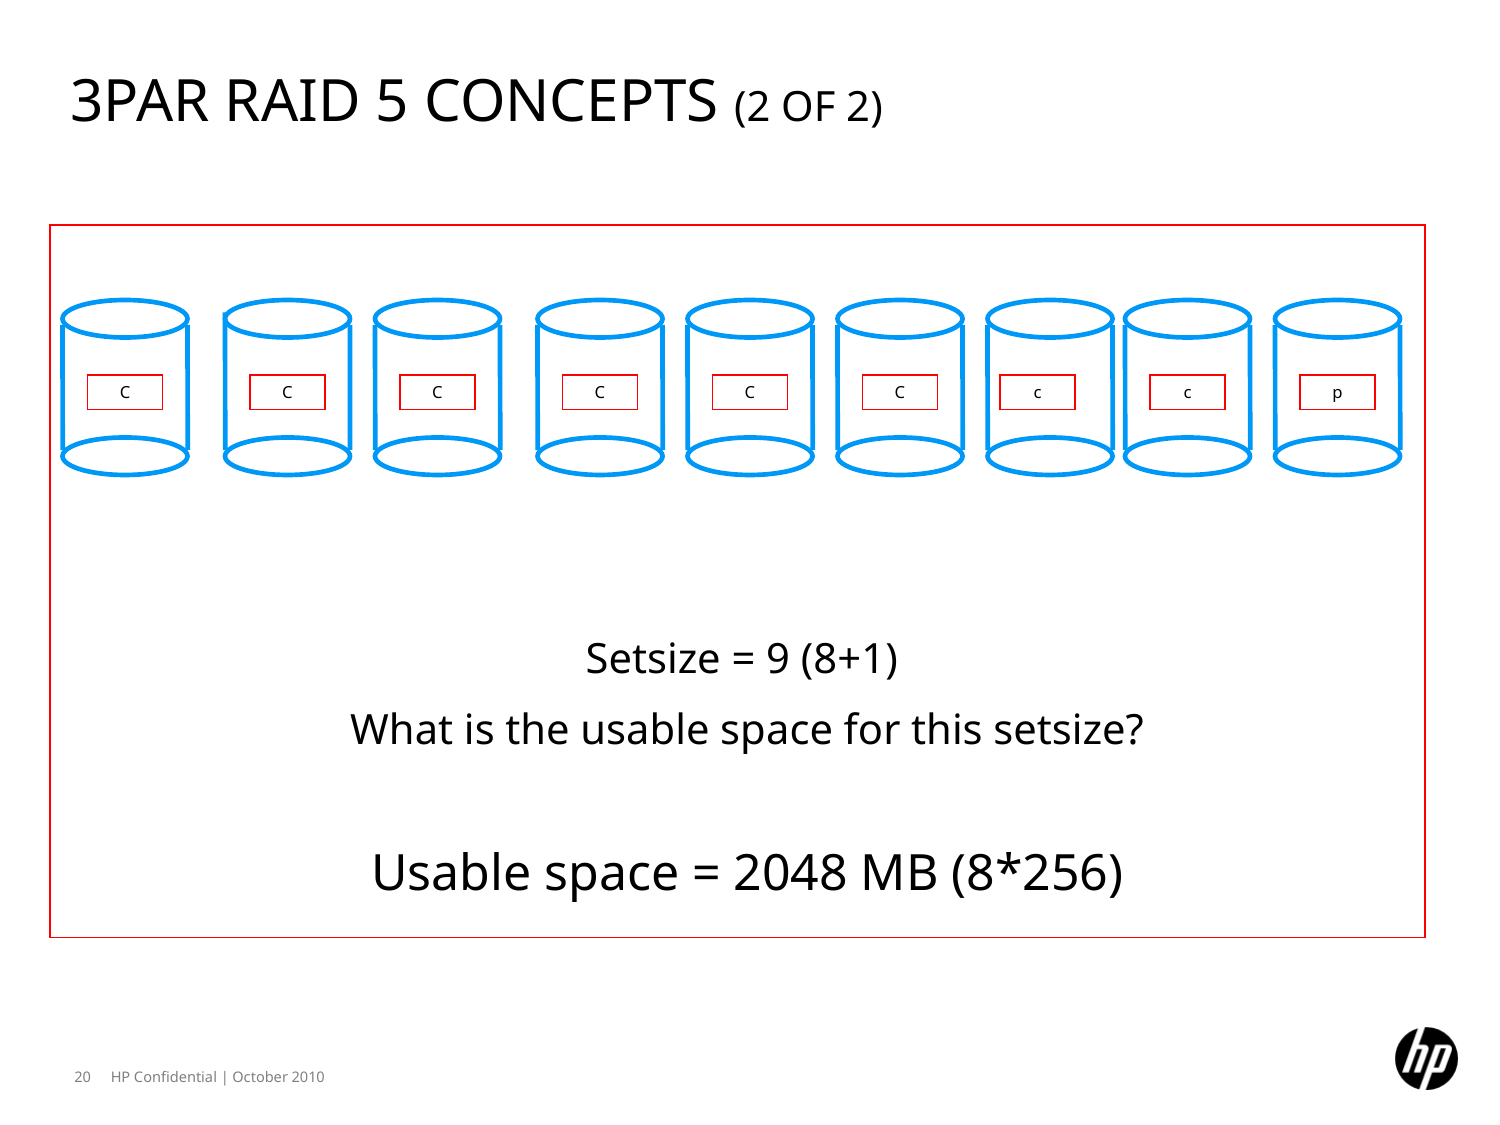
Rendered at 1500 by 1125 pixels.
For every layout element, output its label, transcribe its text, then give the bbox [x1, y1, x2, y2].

text_box Usable space = 2048 MB (8*256) [178, 832, 1316, 908]
text_box p [1299, 374, 1375, 410]
text_box [987, 437, 1113, 475]
text_box [837, 299, 963, 338]
text_box C [87, 374, 163, 410]
text_box [1275, 299, 1401, 338]
text_box C [249, 374, 325, 410]
text_box [687, 299, 813, 338]
text_box [1125, 299, 1251, 338]
text_box [987, 299, 1113, 338]
text_box [687, 437, 813, 475]
title 3PAR RAID 5 Concepts (2 of 2) [55, 55, 1451, 128]
text_box [174, 824, 1275, 900]
text_box Setsize = 9 (8+1) What is the usable space for this setsize? [247, 624, 1248, 761]
text_box [837, 437, 963, 475]
text_box [1125, 437, 1251, 475]
text_box [1275, 437, 1401, 475]
picture [1393, 1025, 1460, 1092]
text_box C [399, 374, 475, 410]
text_box [50, 224, 1425, 938]
text_box c [1149, 374, 1225, 410]
